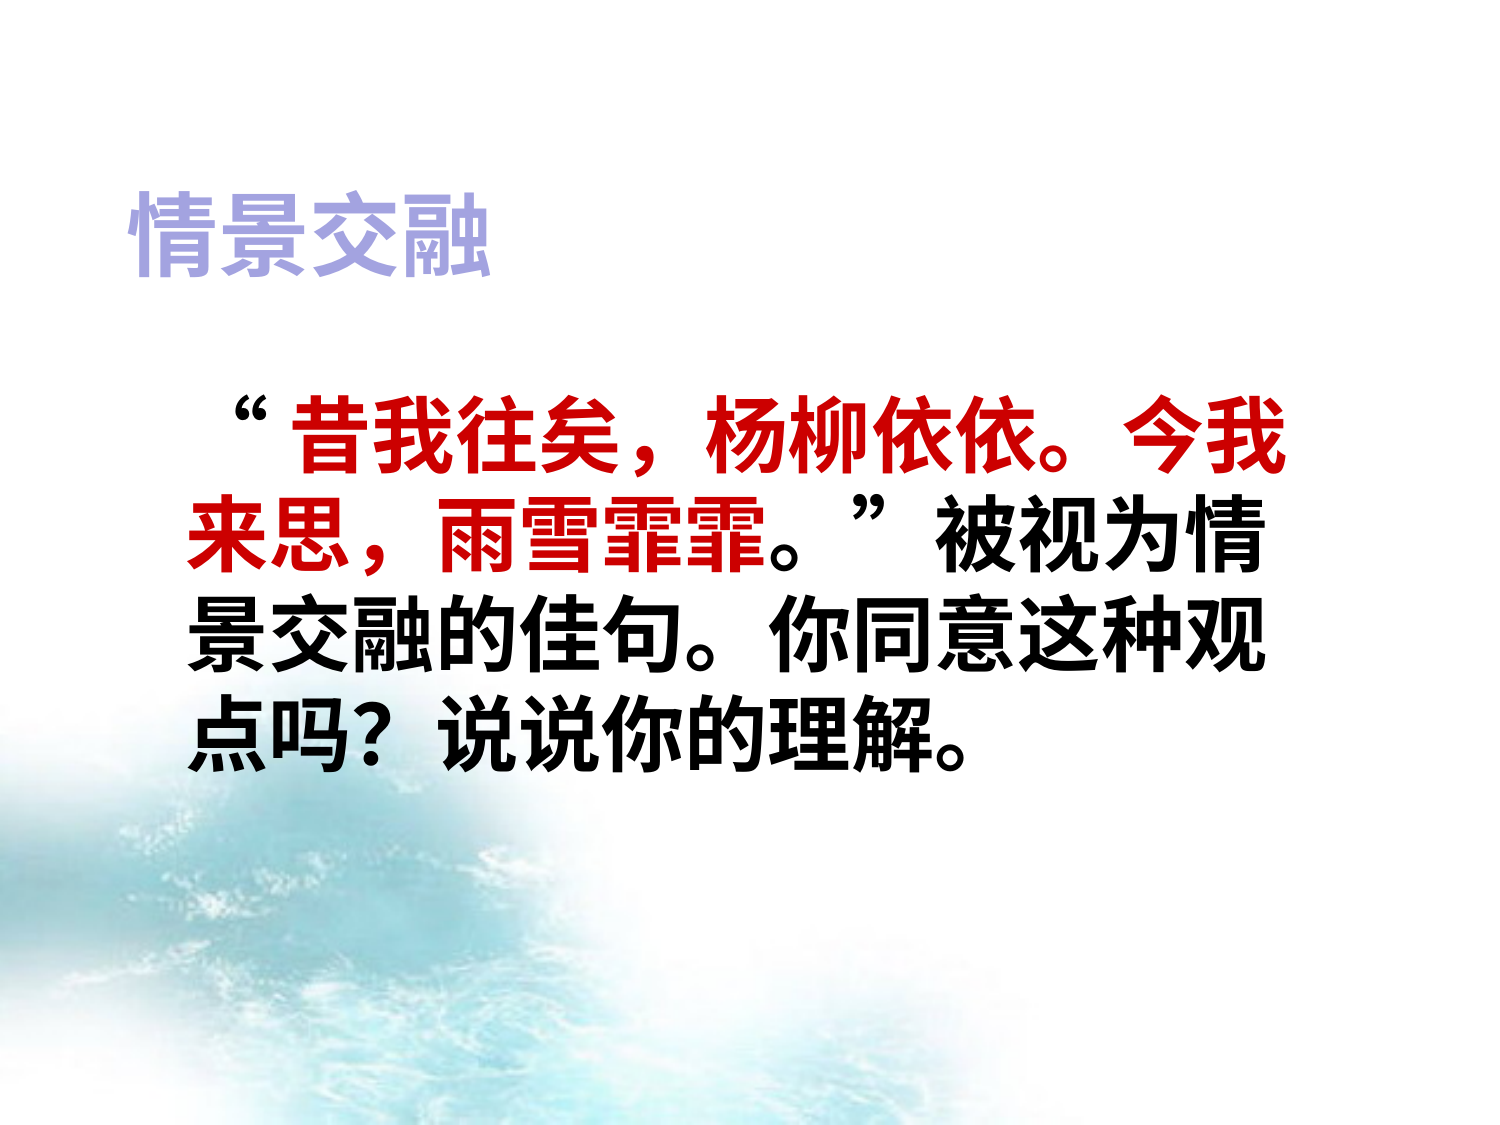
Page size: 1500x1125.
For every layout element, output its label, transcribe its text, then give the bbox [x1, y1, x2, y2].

picture [0, 0, 1500, 1125]
text_box “昔我往矣，杨柳依依。今我来思，雨雪霏霏。”被视为情景交融的佳句。你同意这种观点吗？说说你的理解。 [170, 375, 1352, 790]
text_box 情景交融 [111, 183, 1377, 297]
